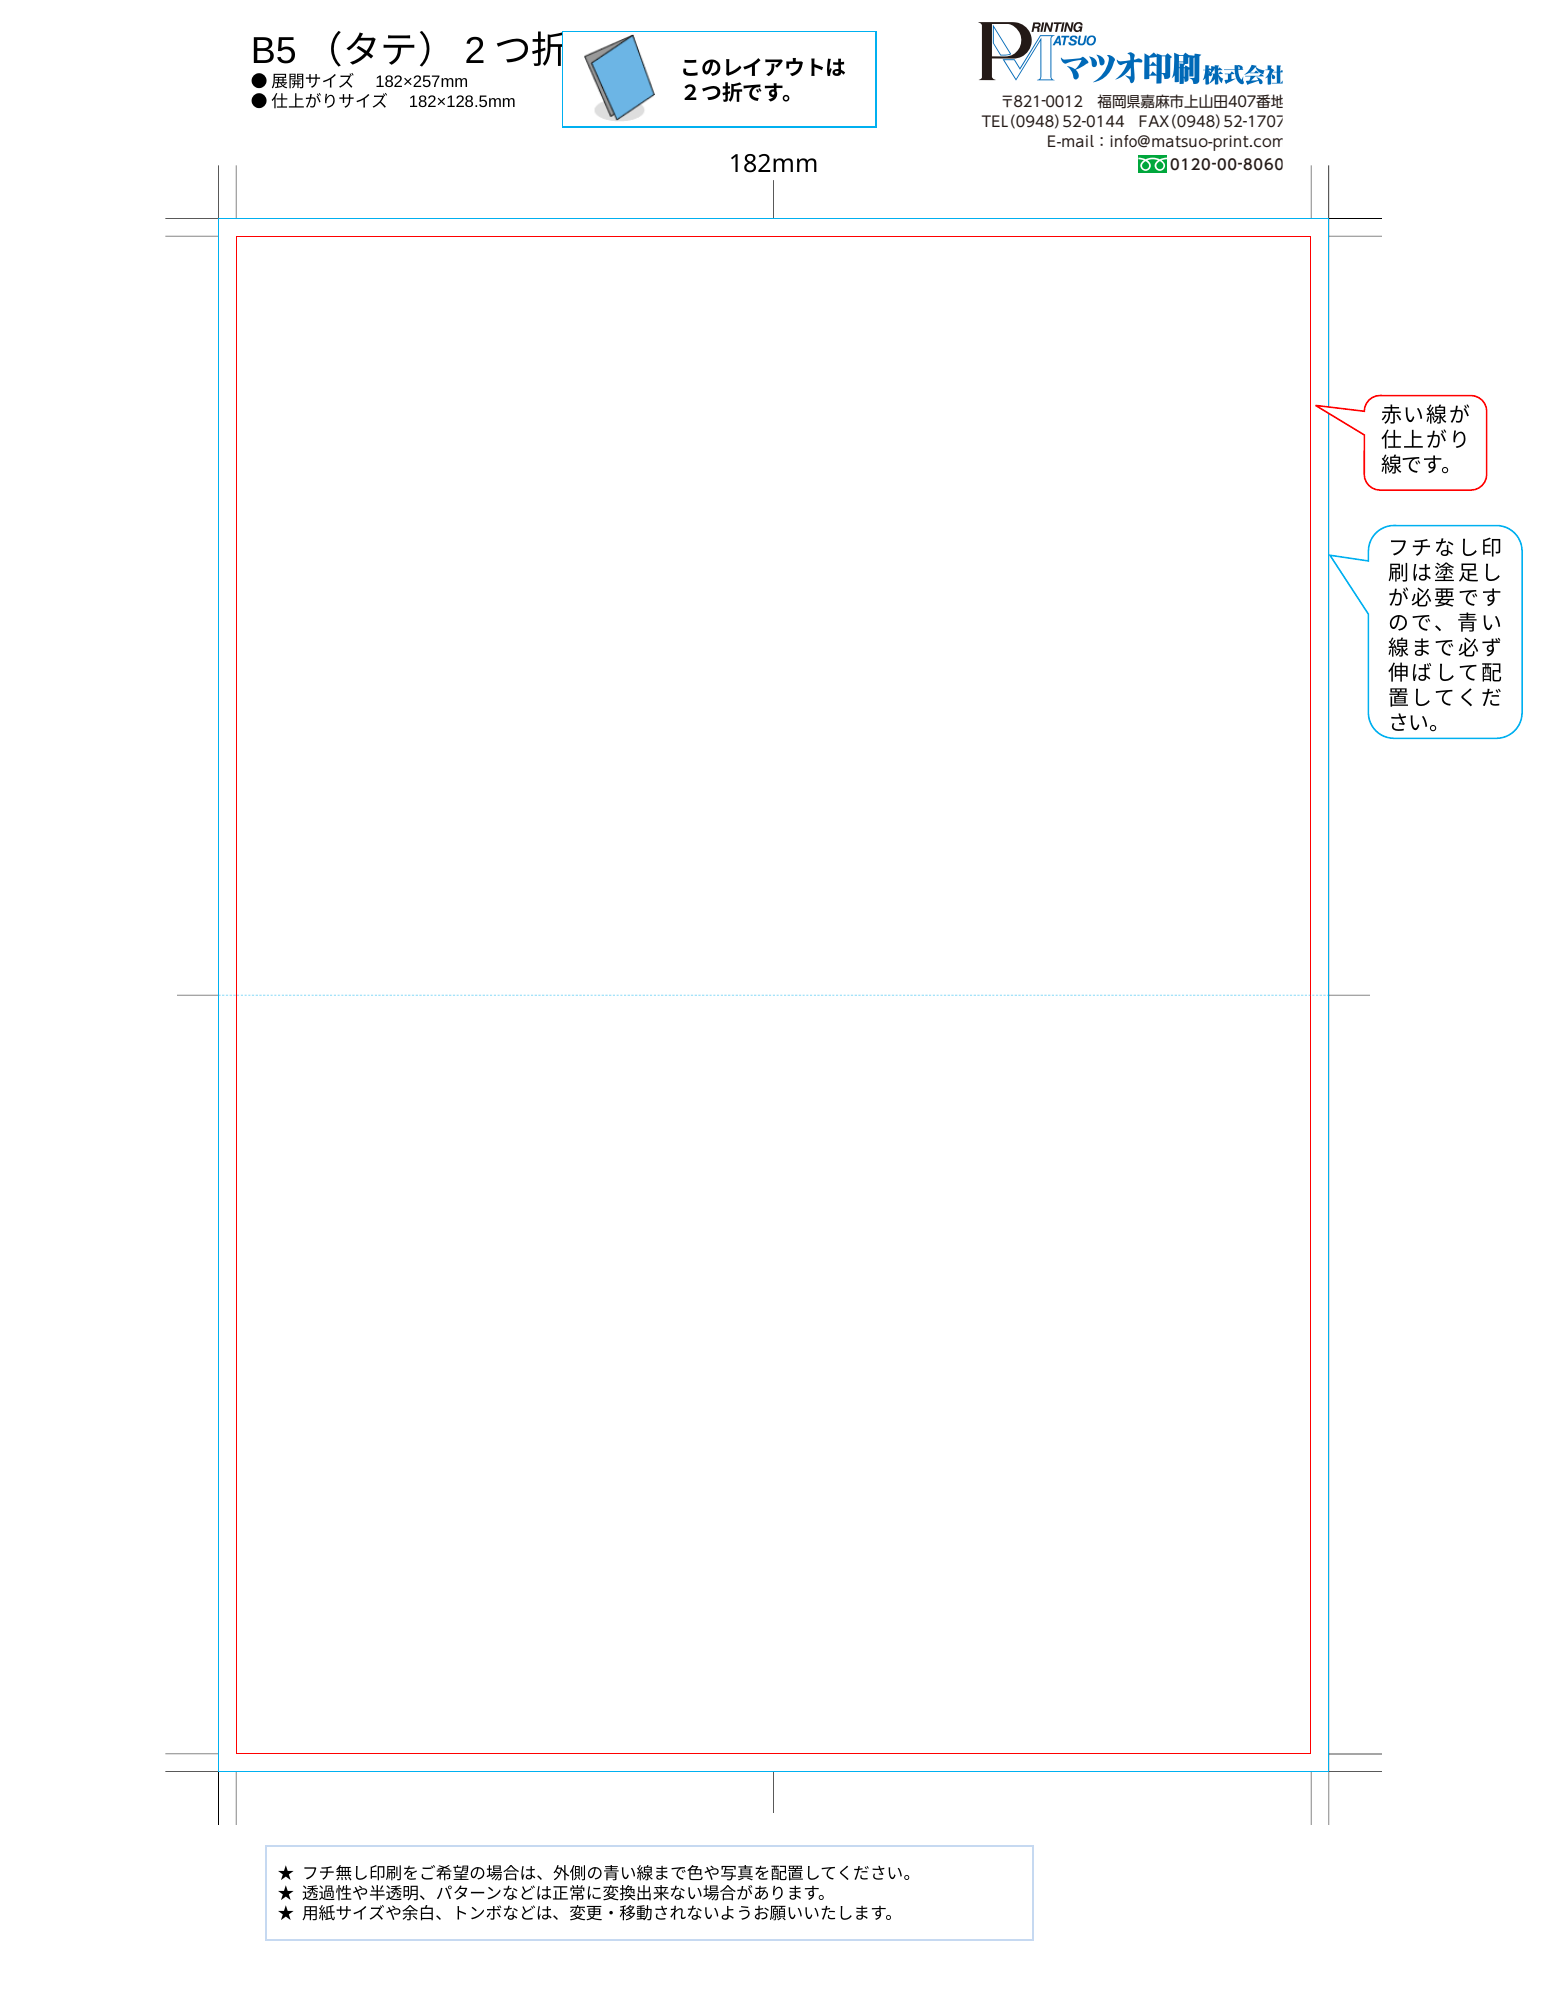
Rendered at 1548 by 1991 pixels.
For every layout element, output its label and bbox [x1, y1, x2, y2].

picture [583, 34, 657, 122]
